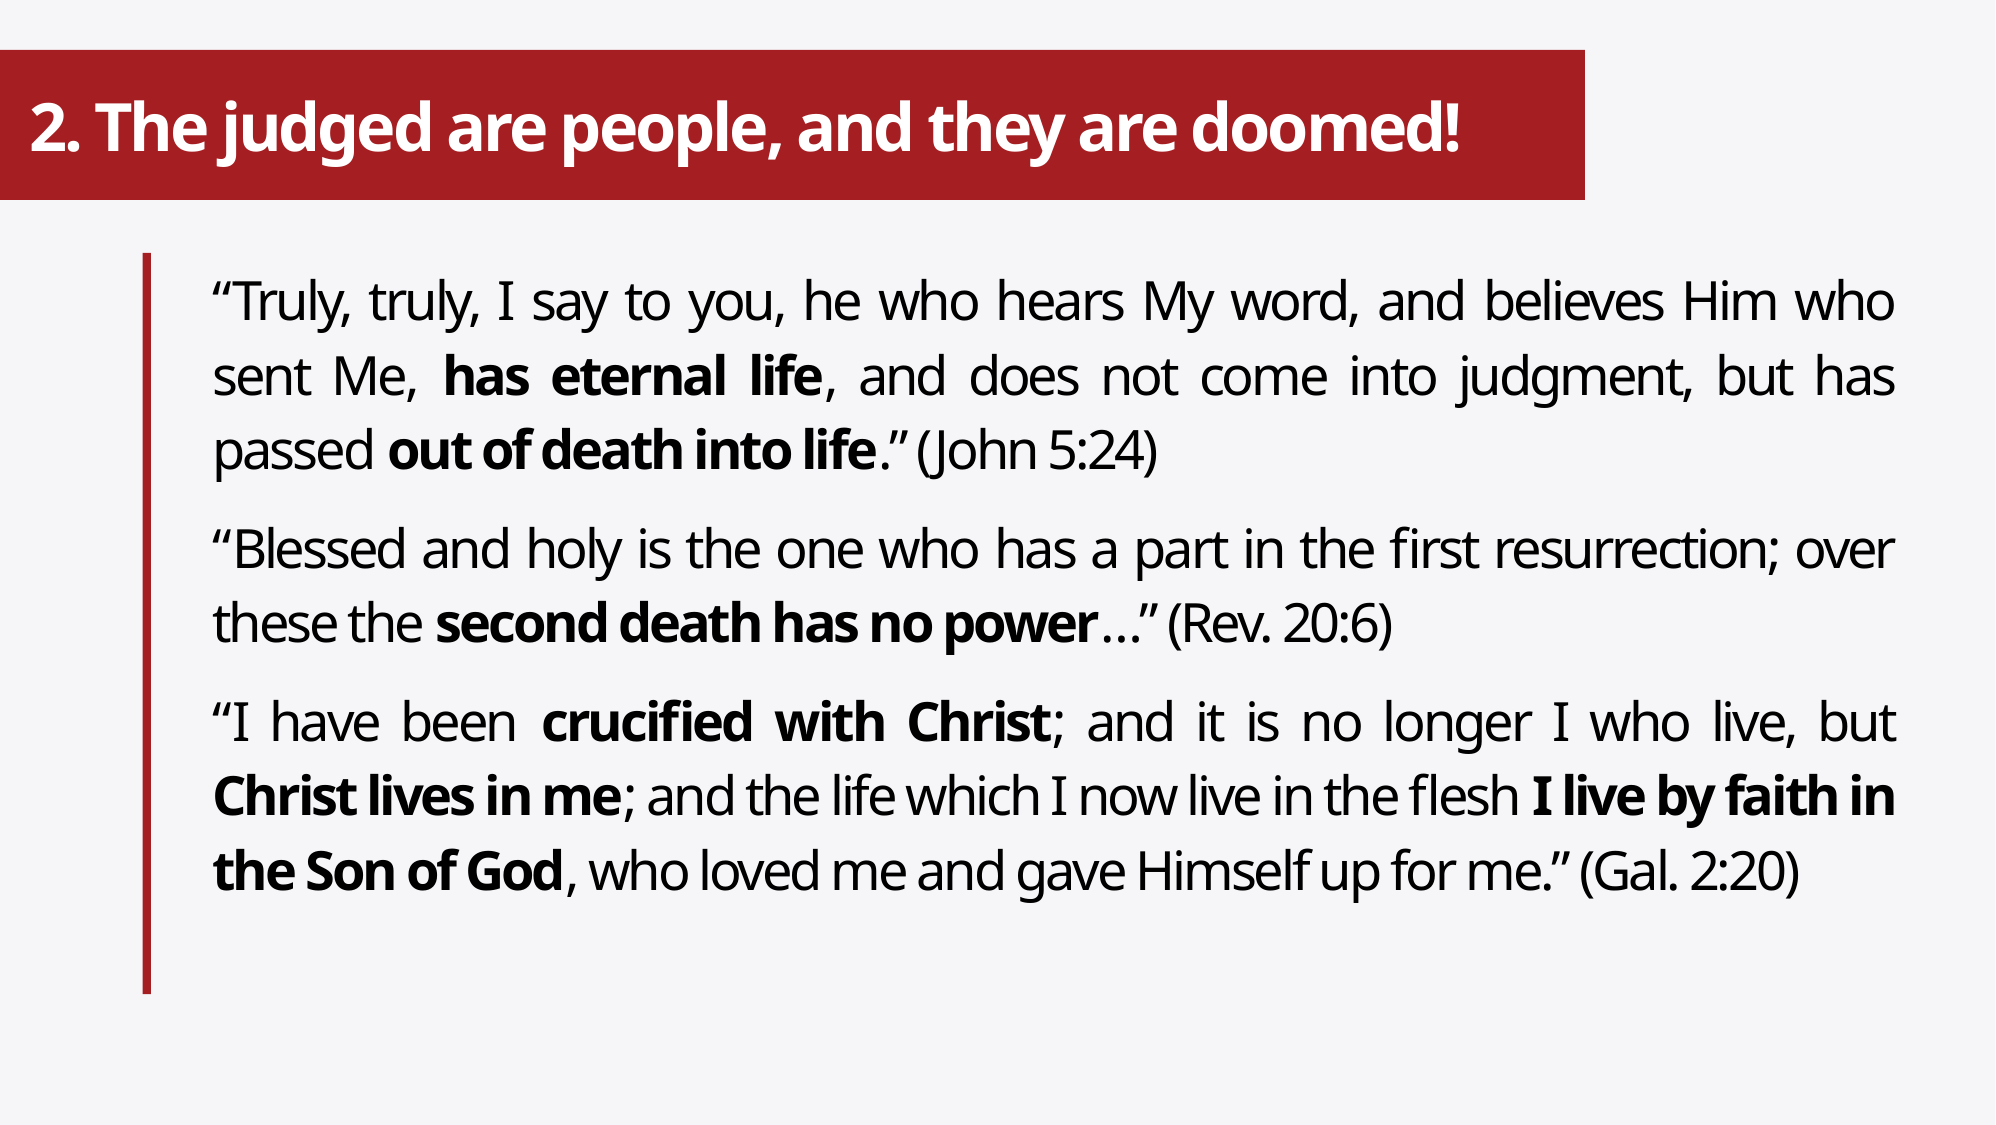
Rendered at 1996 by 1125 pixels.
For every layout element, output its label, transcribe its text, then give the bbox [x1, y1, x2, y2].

subtitle “Truly, truly, I say to you, he who hears My word, and believes Him who sent Me, has eternal life, and does not come into judgment, but has passed out of death into life.” (John 5:24) “Blessed and holy is the one who has a part in the first resurrection; over these the second death has no power…” (Rev. 20:6) “I have been crucified with Christ; and it is no longer I who live, but Christ lives in me; and the life which I now live in the flesh I live by faith in the Son of God, who loved me and gave Himself up for me.” (Gal. 2:20) [197, 249, 1910, 1000]
title 2. The judged are people, and they are doomed! [14, 62, 1810, 188]
